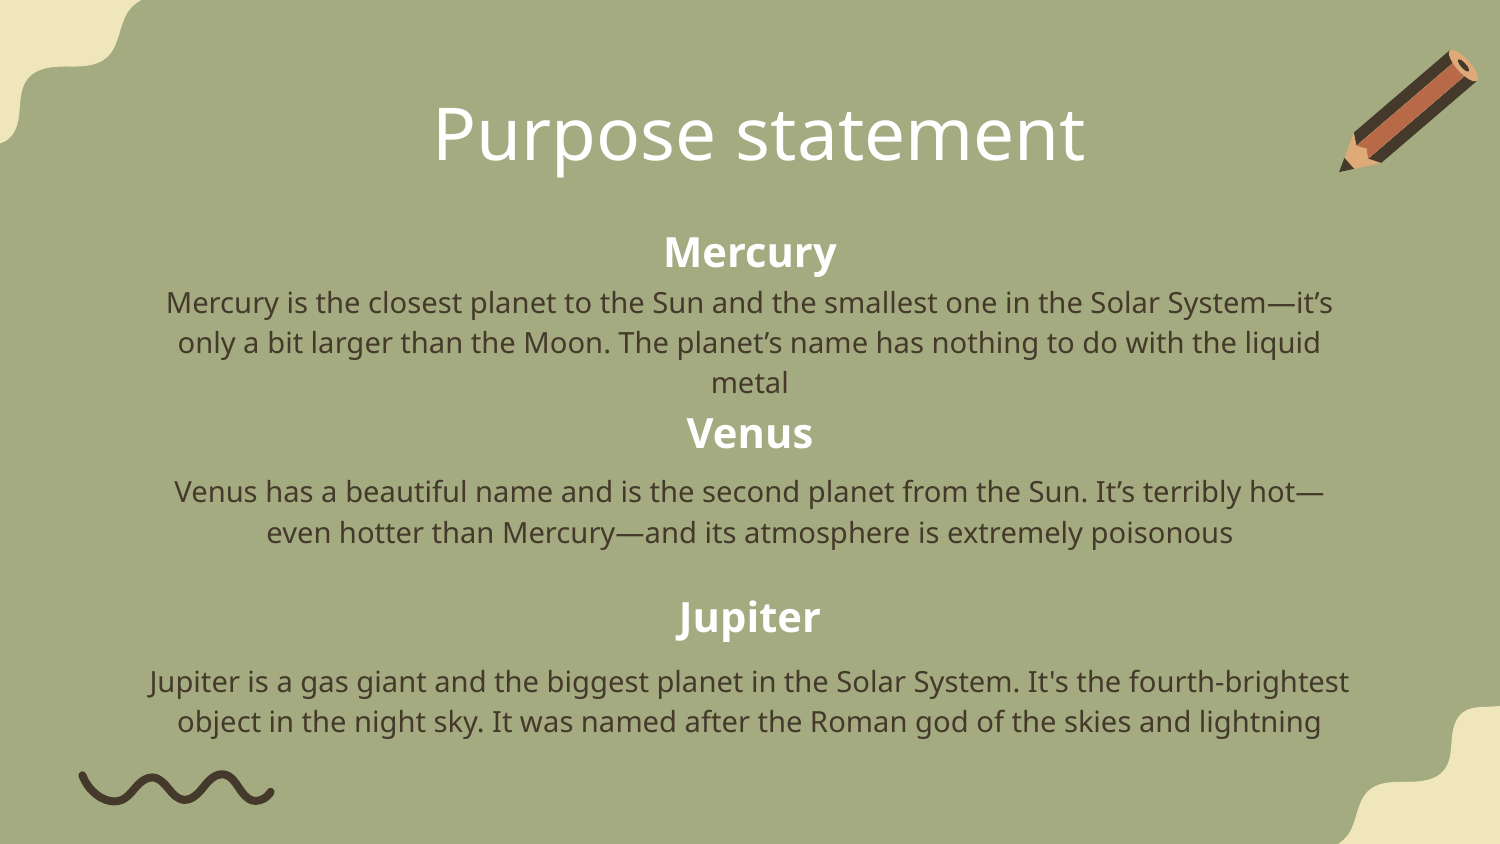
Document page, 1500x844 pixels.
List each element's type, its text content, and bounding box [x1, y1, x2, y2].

title Purpose statement [118, 72, 1382, 167]
subtitle Mercury [131, 203, 1369, 291]
subtitle Venus has a beautiful name and is the second planet from the Sun. It’s terribly hot—even hotter than Mercury—and its atmosphere is extremely poisonous [131, 473, 1369, 543]
subtitle Jupiter is a gas giant and the biggest planet in the Solar System. It's the fourth-brightest object in the night sky. It was named after the Roman god of the skies and lightning [131, 642, 1369, 733]
subtitle Jupiter [131, 569, 1369, 642]
subtitle Venus [131, 385, 1369, 473]
subtitle Mercury is the closest planet to the Sun and the smallest one in the Solar System—it’s only a bit larger than the Moon. The planet’s name has nothing to do with the liquid metal [131, 291, 1369, 354]
